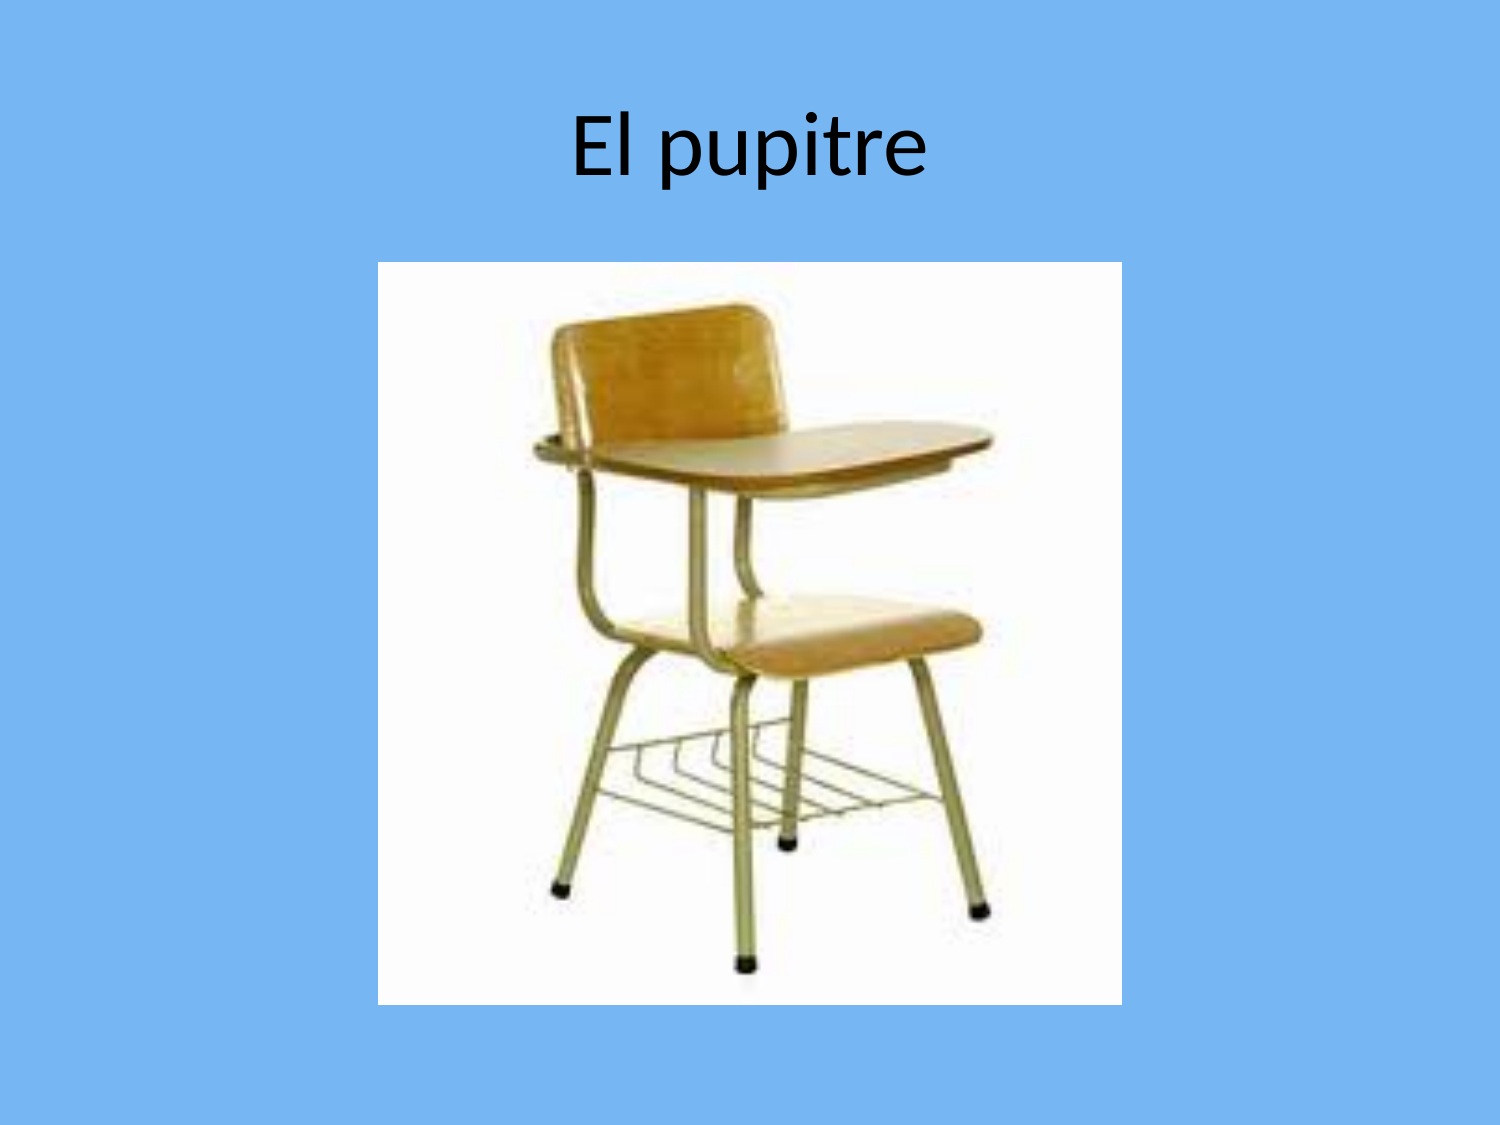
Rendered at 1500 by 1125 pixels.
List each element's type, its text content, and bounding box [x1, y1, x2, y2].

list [74, 262, 1426, 1006]
title El pupitre [75, 45, 1425, 233]
